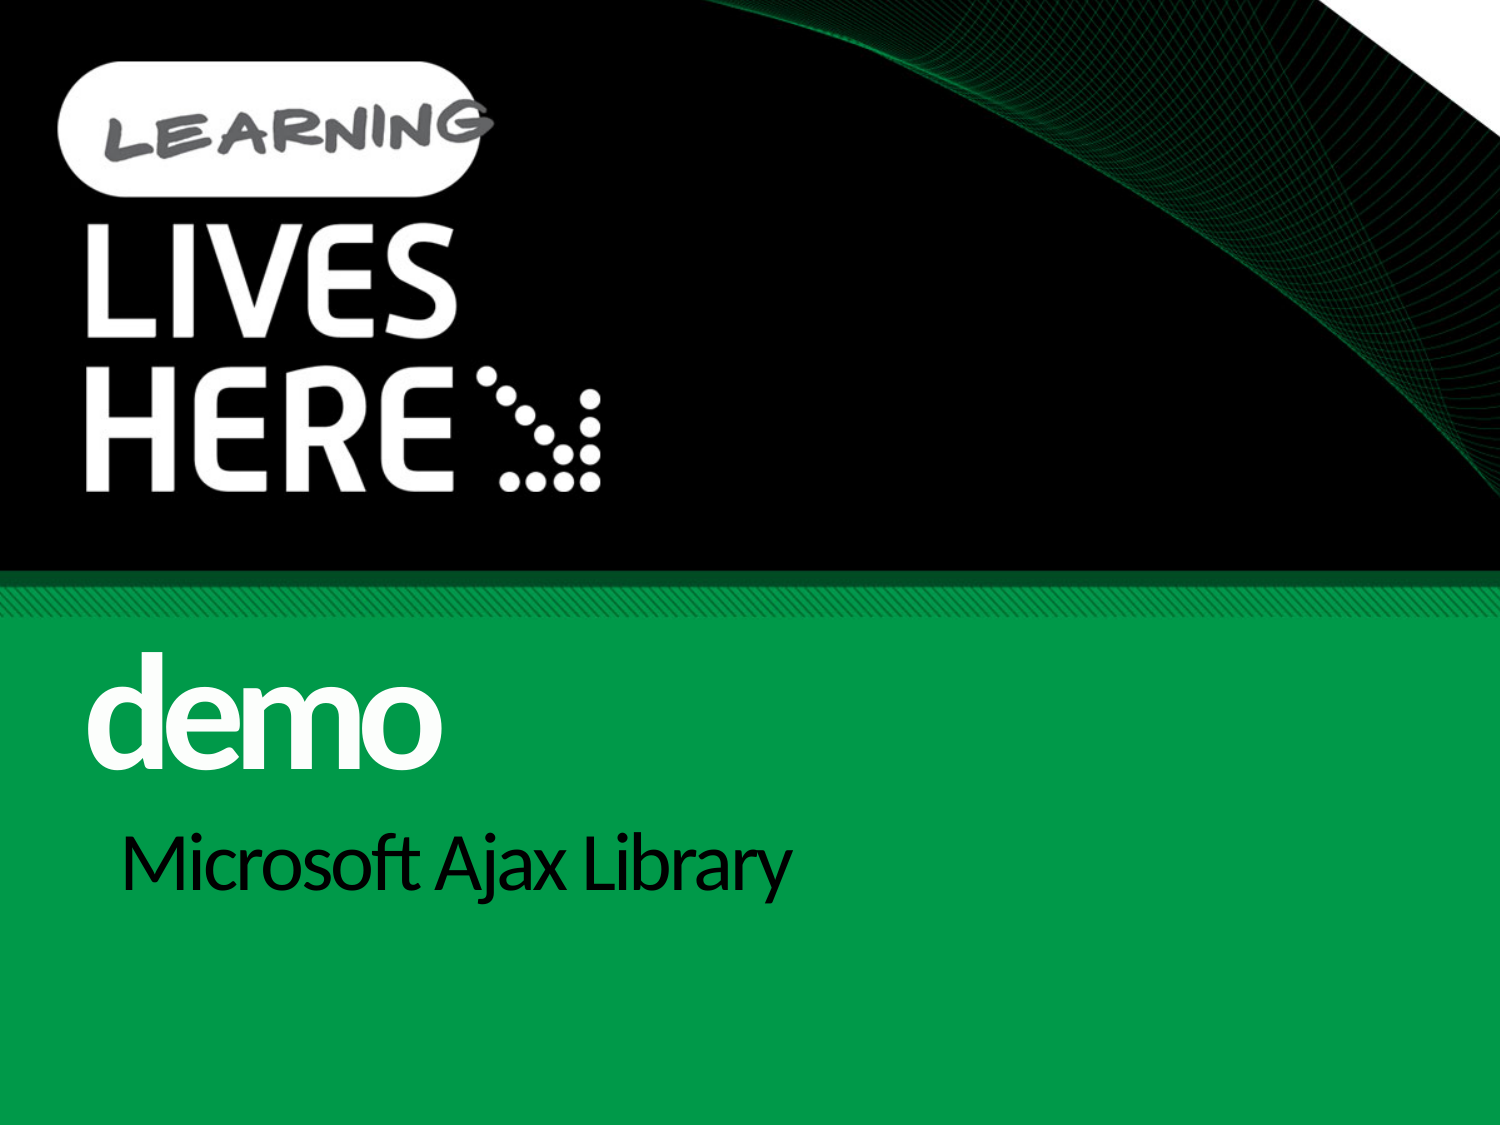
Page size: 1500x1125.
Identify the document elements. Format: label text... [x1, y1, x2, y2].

title Microsoft Ajax Library [119, 818, 1375, 943]
list demo [83, 625, 1344, 800]
picture [0, 0, 1500, 1125]
